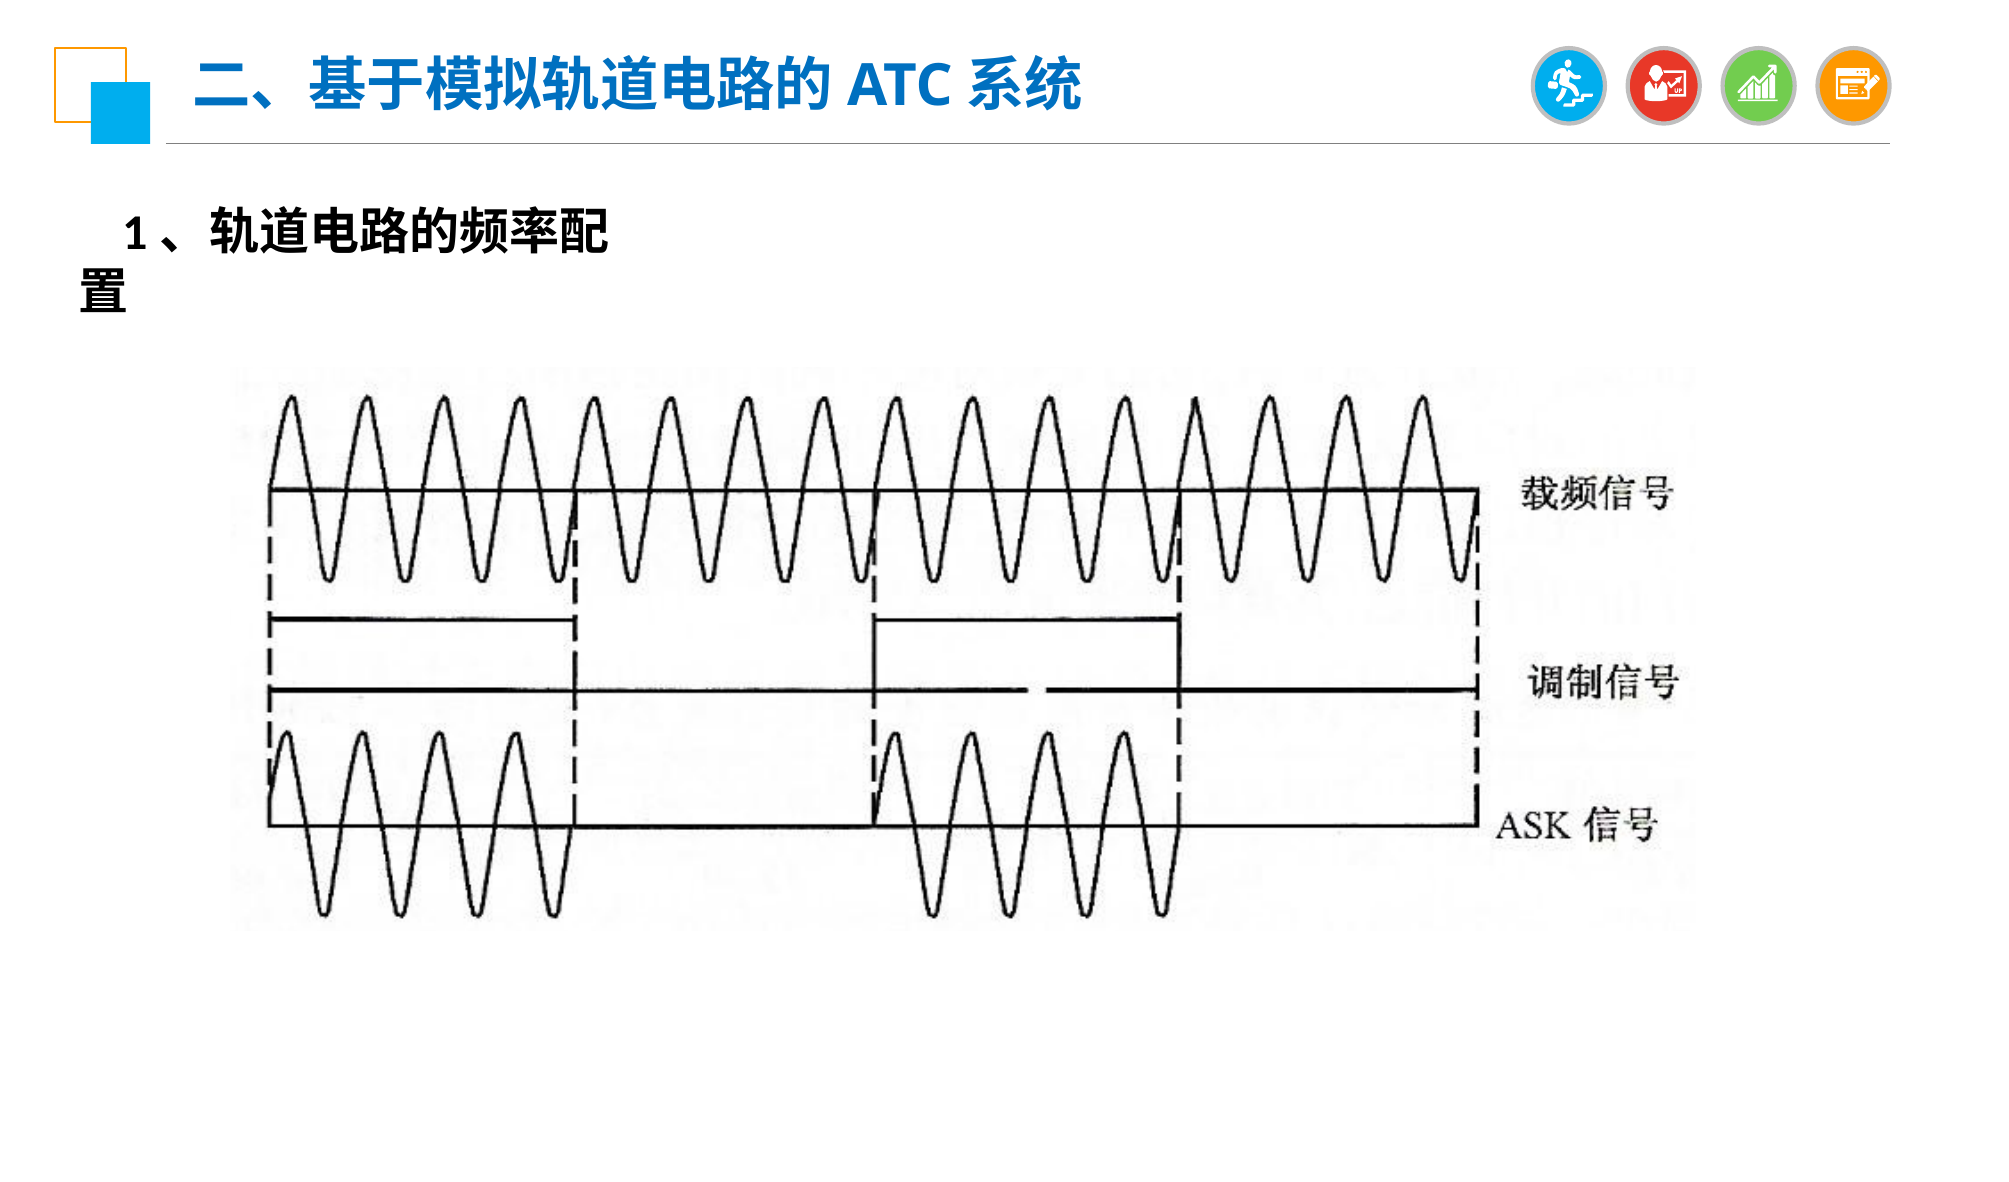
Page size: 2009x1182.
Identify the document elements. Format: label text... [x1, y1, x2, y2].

text_box 二、基于模拟轨道电路的ATC系统 [150, 39, 1098, 125]
text_box 1、轨道电路的频率配置 [63, 192, 631, 267]
picture [230, 367, 1696, 931]
